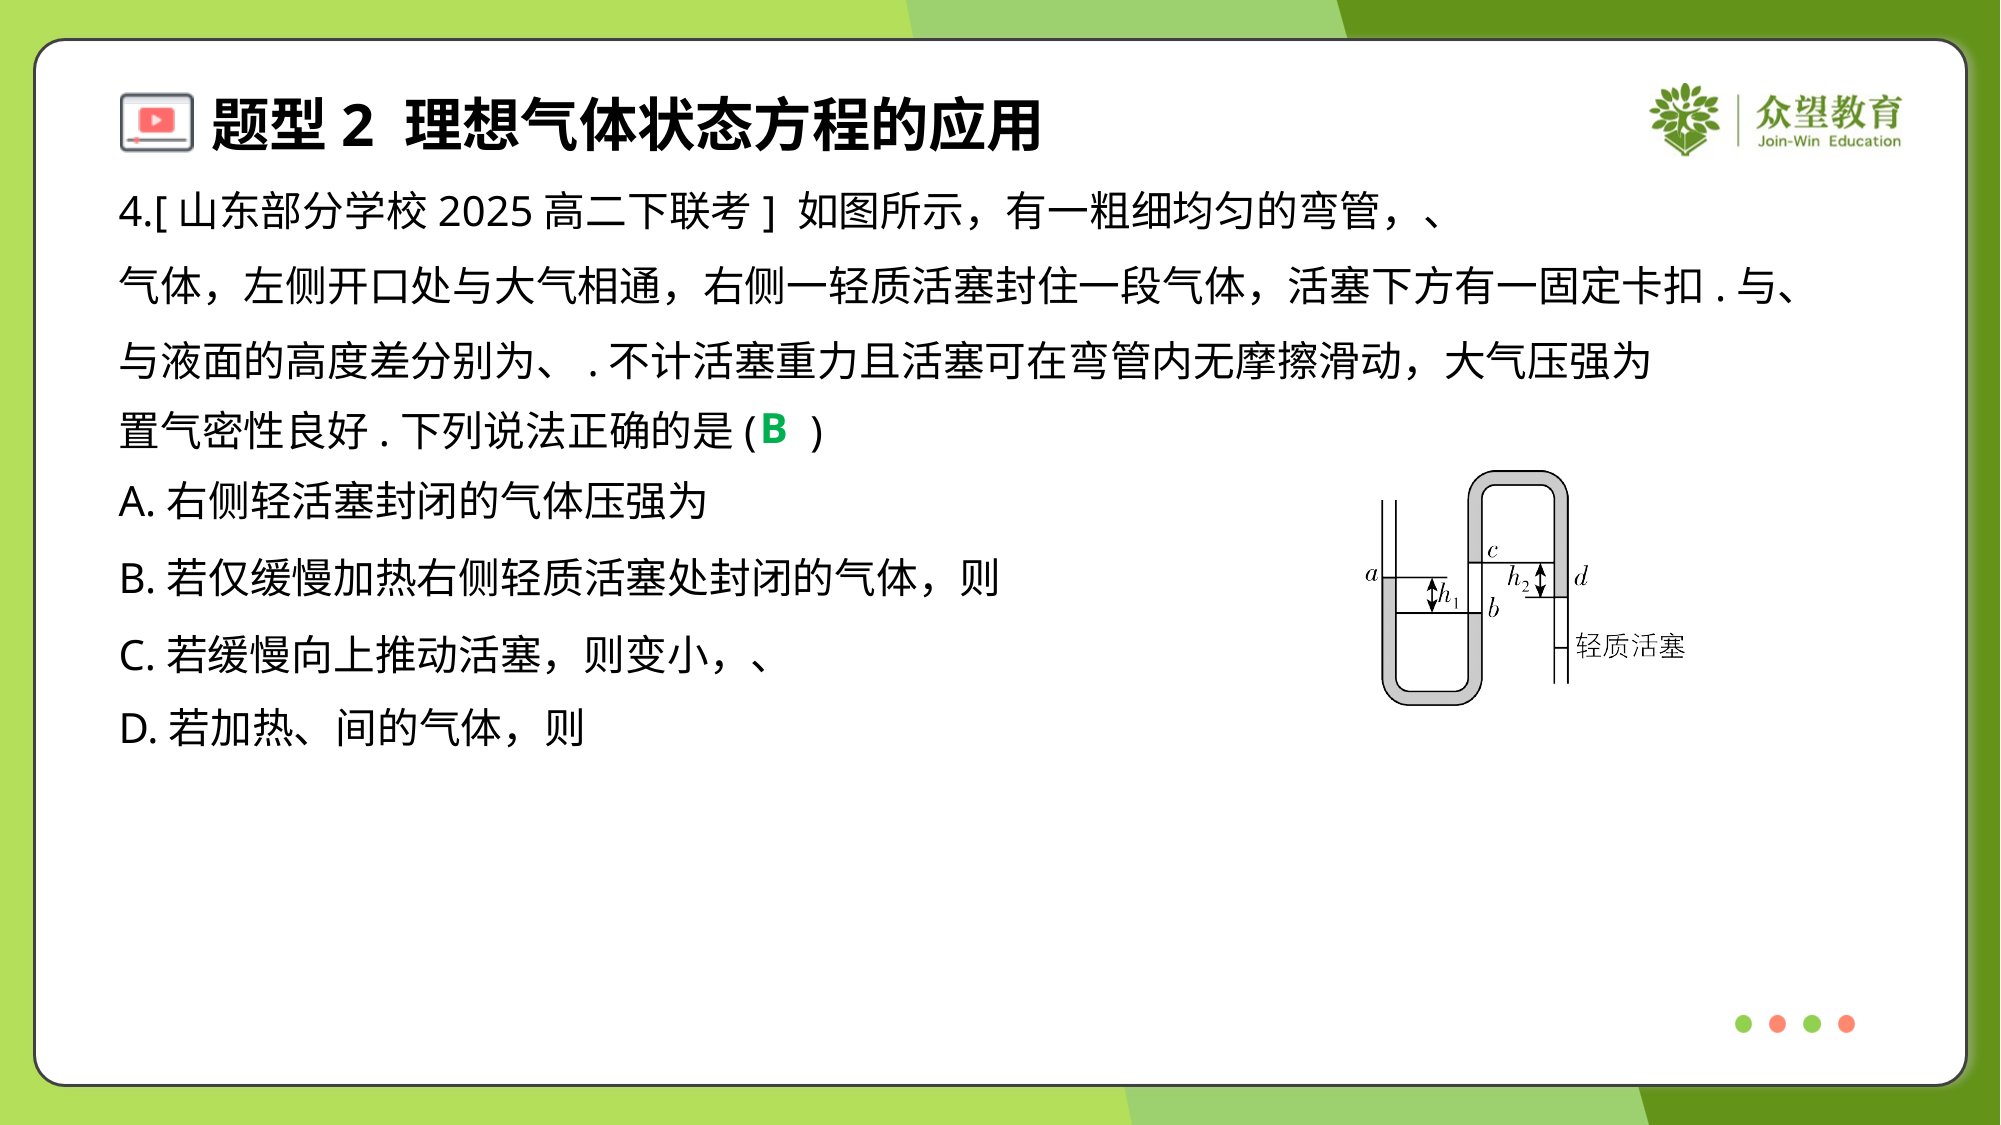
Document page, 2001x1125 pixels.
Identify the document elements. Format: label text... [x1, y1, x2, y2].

text_box B [744, 381, 804, 446]
picture [0, 0, 2000, 1125]
